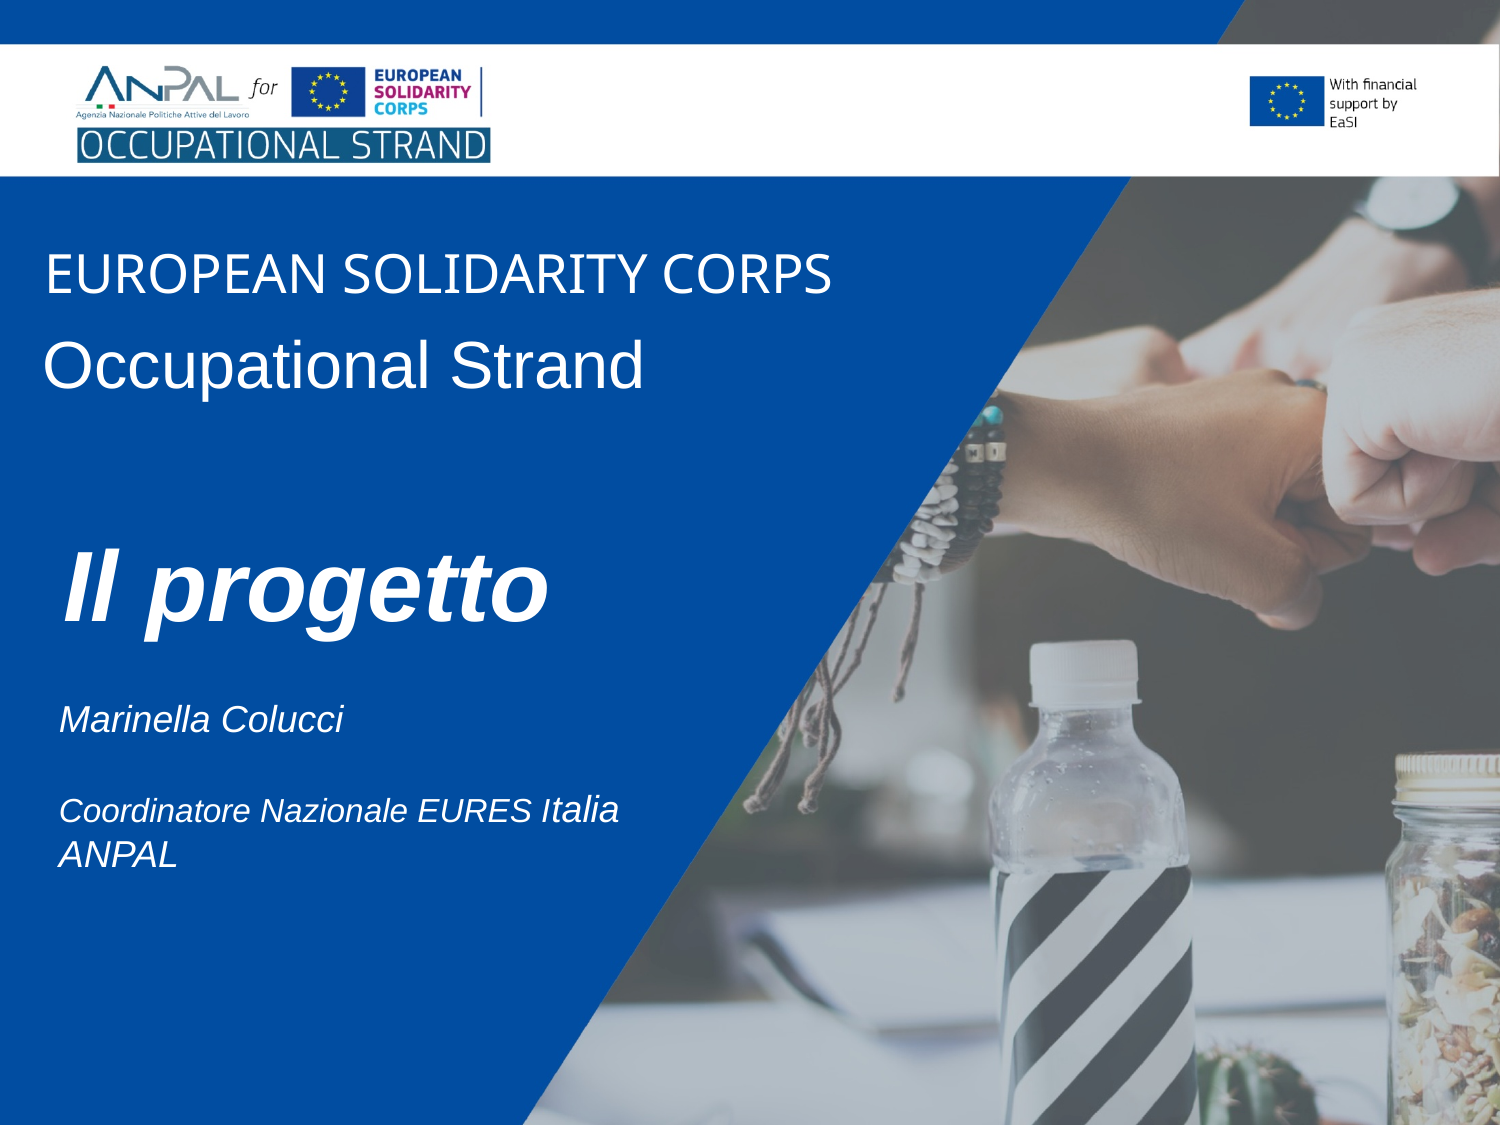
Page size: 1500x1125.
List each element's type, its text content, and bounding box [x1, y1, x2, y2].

text_box Occupational Strand Il progetto [27, 314, 1127, 409]
title EUROPEAN SOLIDARITY CORPS [29, 231, 1176, 327]
text_box Marinella Colucci Coordinatore Nazionale EURES Italia ANPAL [44, 687, 635, 928]
picture [0, 0, 1500, 1125]
